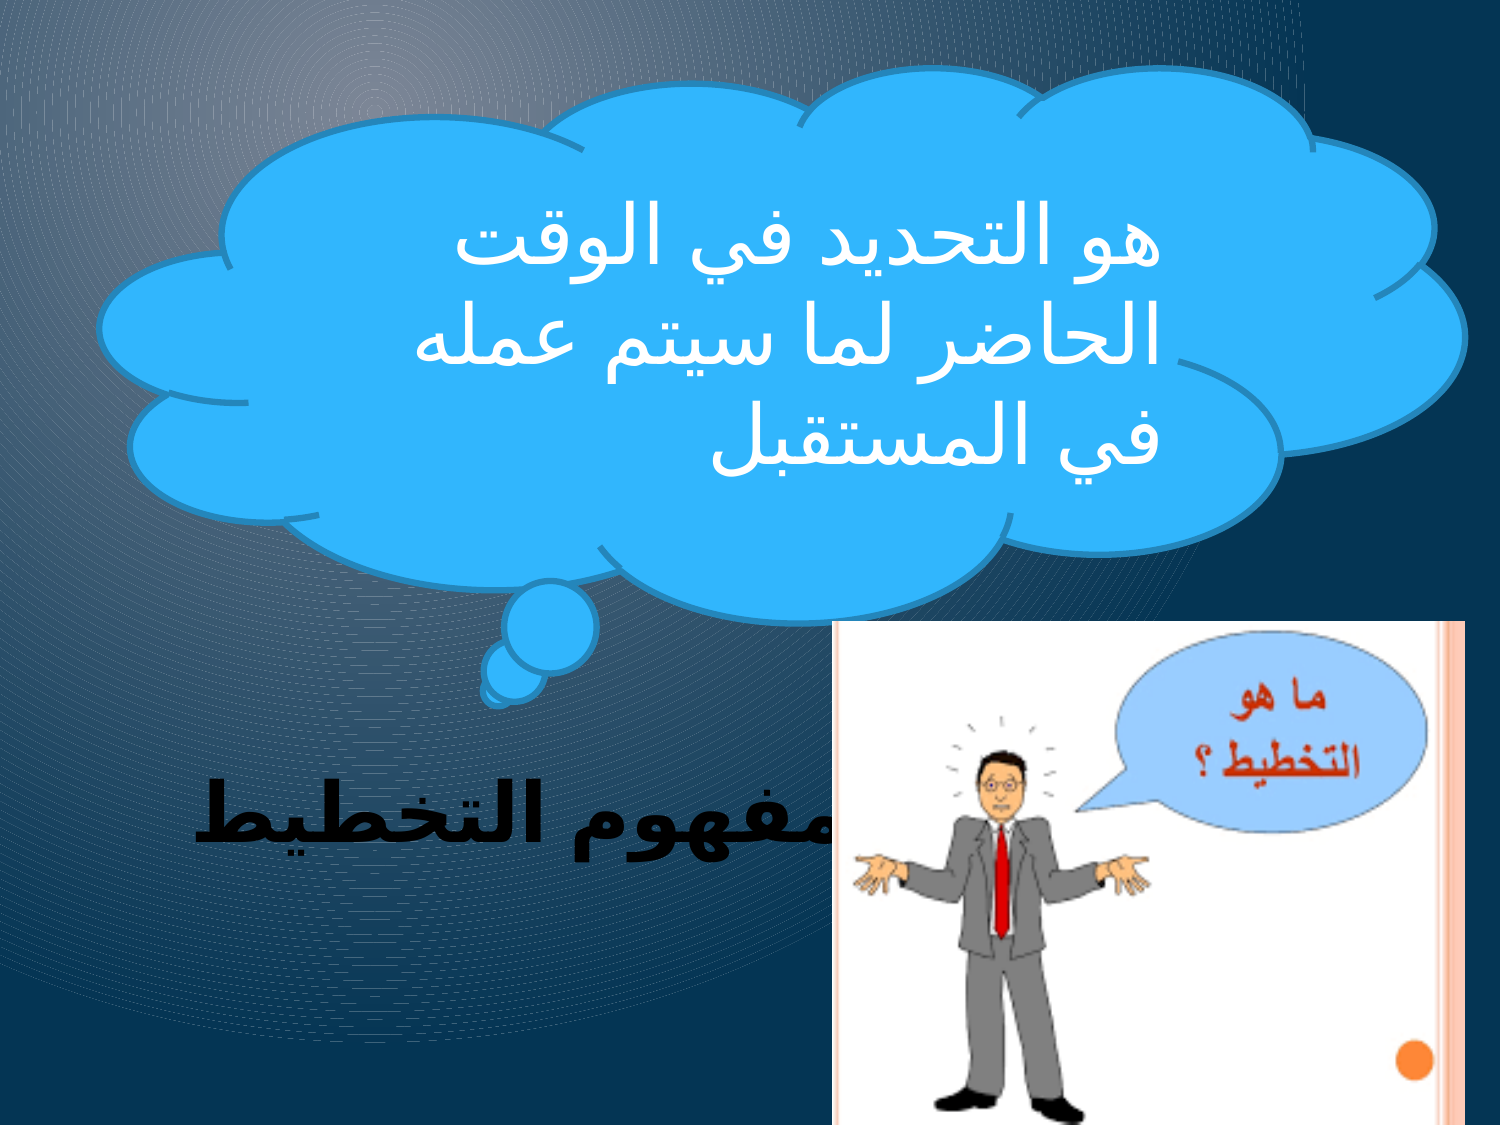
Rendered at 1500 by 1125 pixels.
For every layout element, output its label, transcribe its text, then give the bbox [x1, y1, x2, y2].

text_box هو التحديد في الوقت الحاضر لما سيتم عمله في المستقبل [96, 65, 1469, 710]
picture [832, 621, 1465, 1125]
title مفهوم التخطيط [0, 751, 825, 1006]
